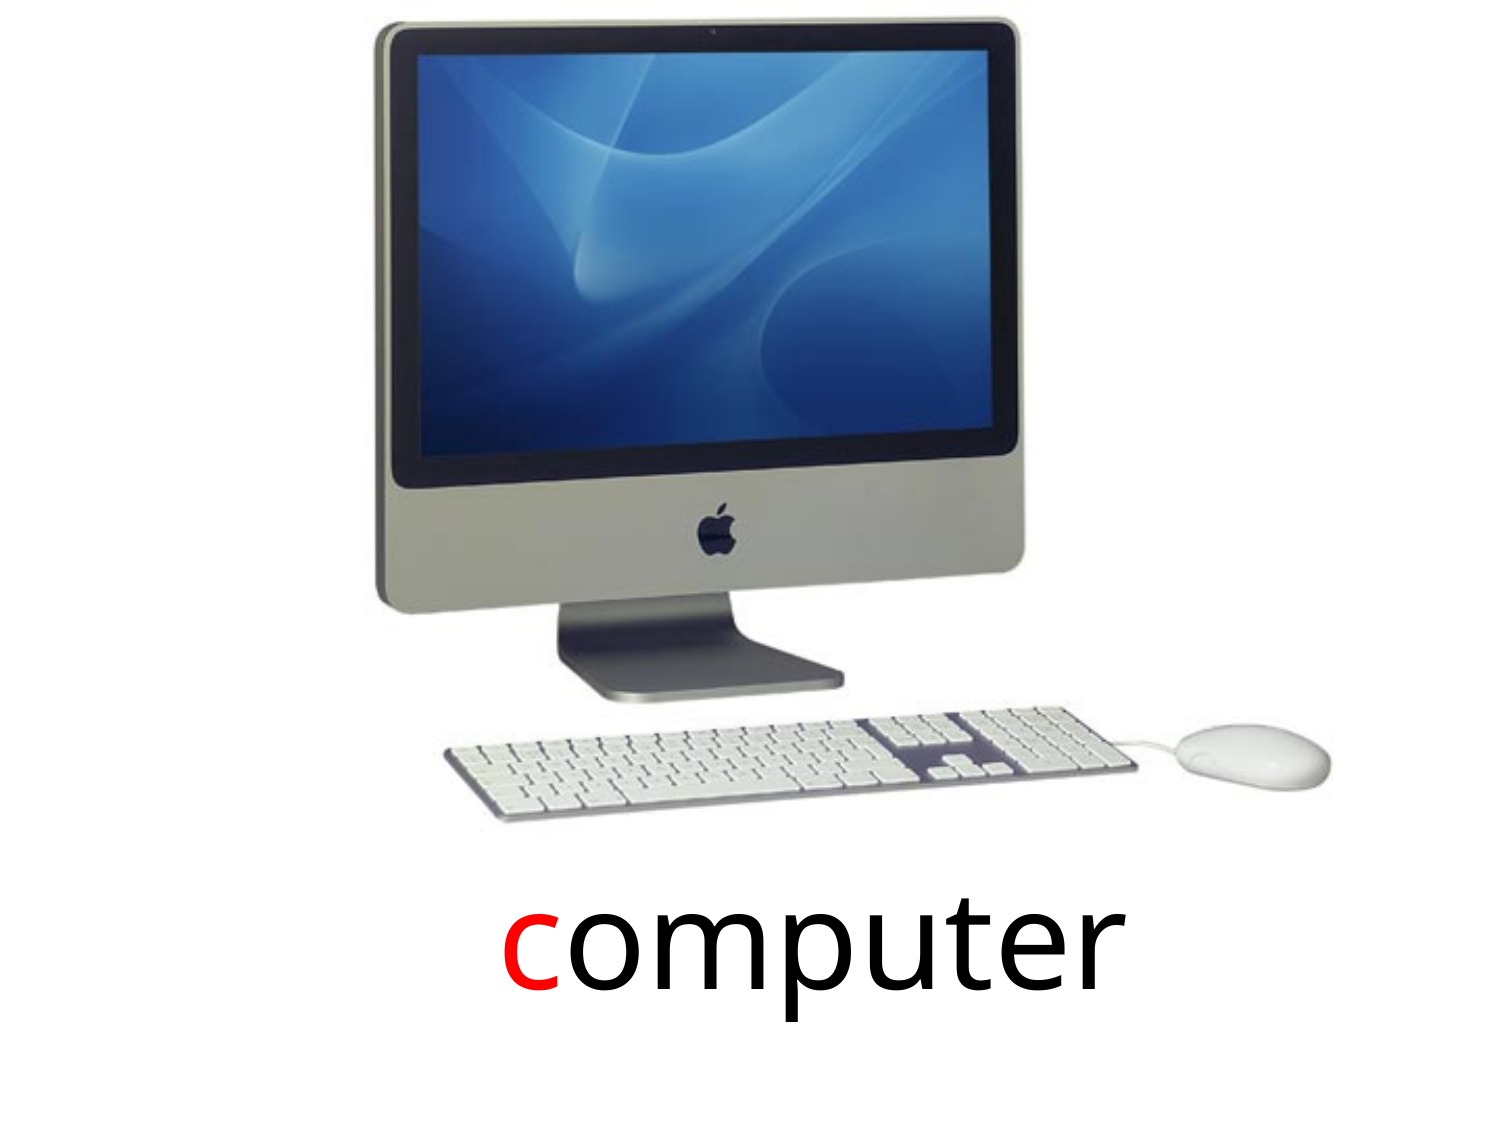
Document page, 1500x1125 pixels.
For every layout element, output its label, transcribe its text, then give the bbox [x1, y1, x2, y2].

text_box computer [482, 865, 1144, 1025]
picture [332, 0, 1375, 857]
